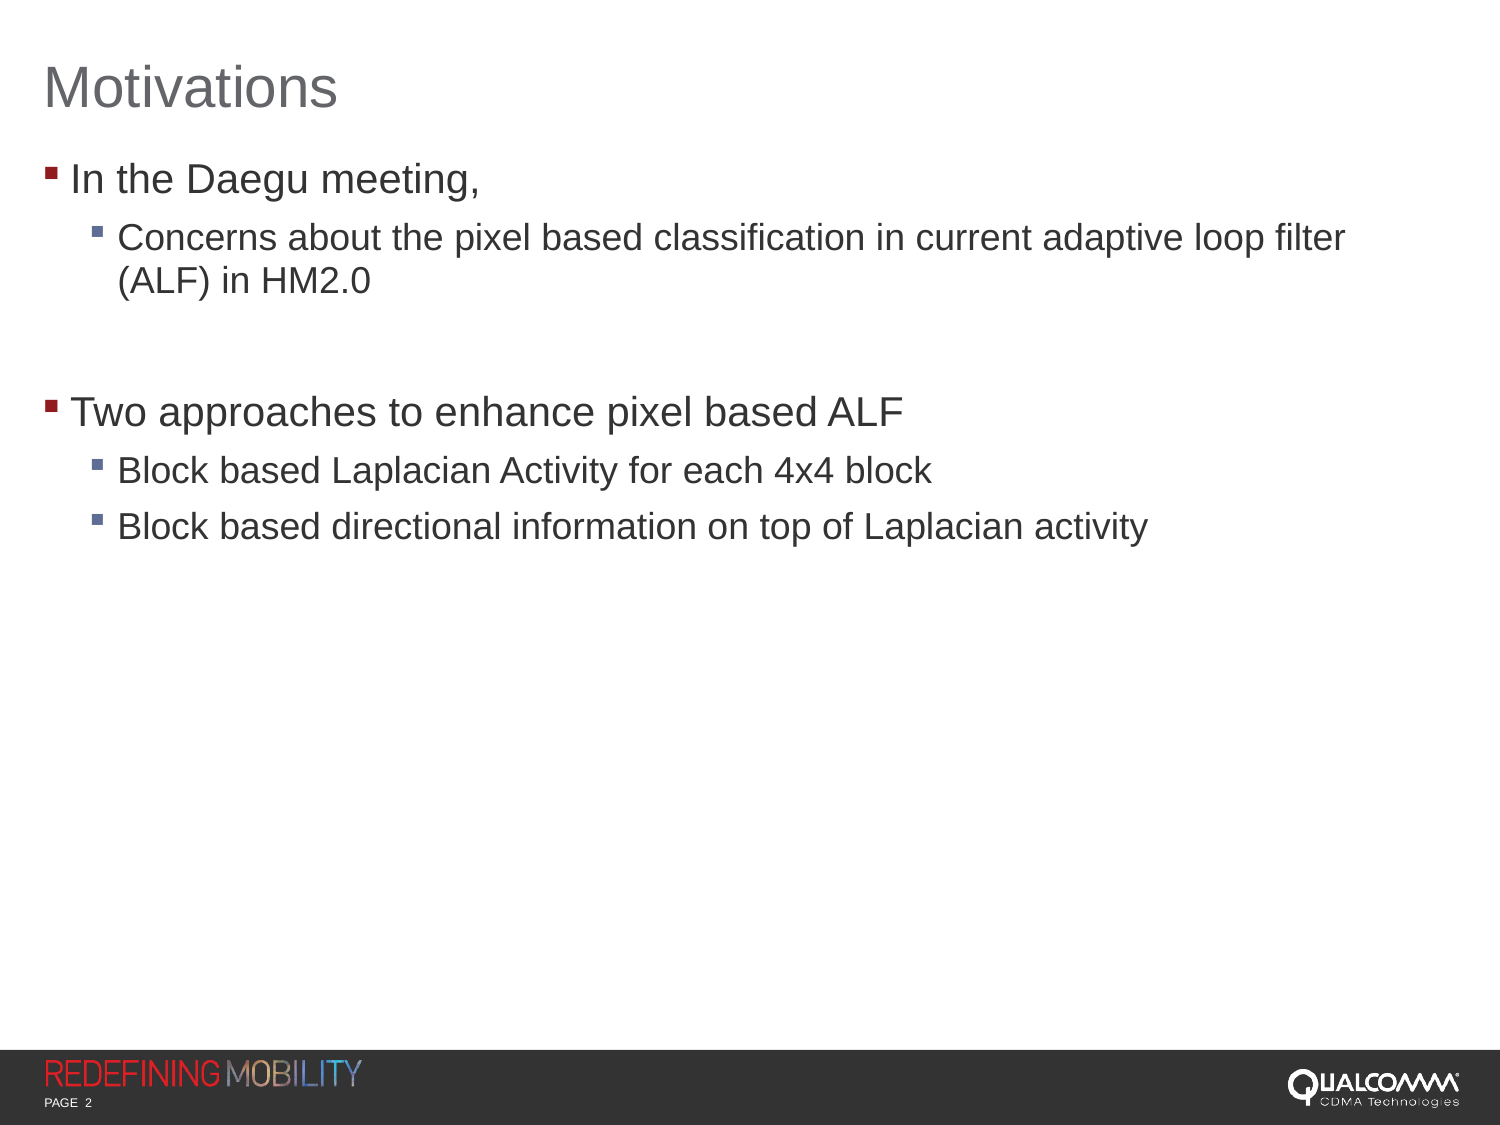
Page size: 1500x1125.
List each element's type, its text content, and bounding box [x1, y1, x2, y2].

picture [30, 1048, 372, 1099]
title Motivations [28, 44, 1462, 138]
picture [1278, 1058, 1478, 1114]
list In the Daegu meeting, Concerns about the pixel based classification in current adaptive loop filter (ALF) in HM2.0 Two approaches to enhance pixel based ALF Block based Laplacian Activity for each 4x4 block Block based directional information on top of Laplacian activity [26, 148, 1457, 1021]
